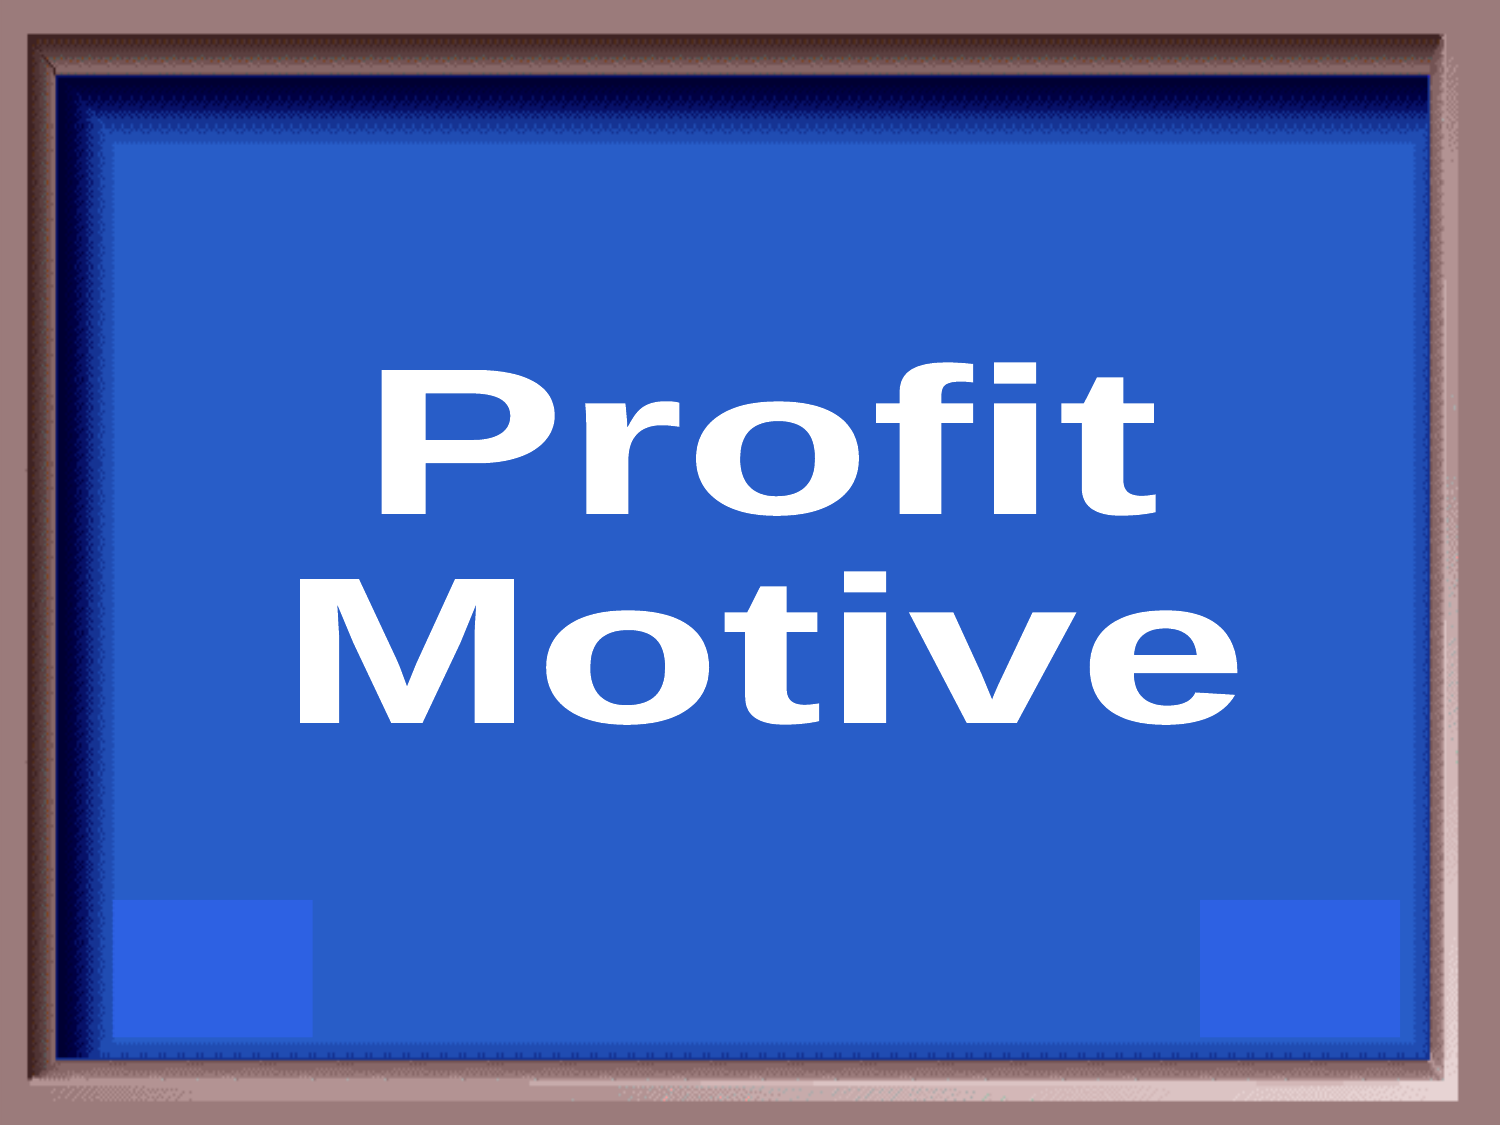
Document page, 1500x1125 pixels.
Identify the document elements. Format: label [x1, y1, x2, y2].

text_box [1200, 899, 1401, 1038]
picture [0, 0, 1500, 1125]
text_box [112, 899, 313, 1038]
